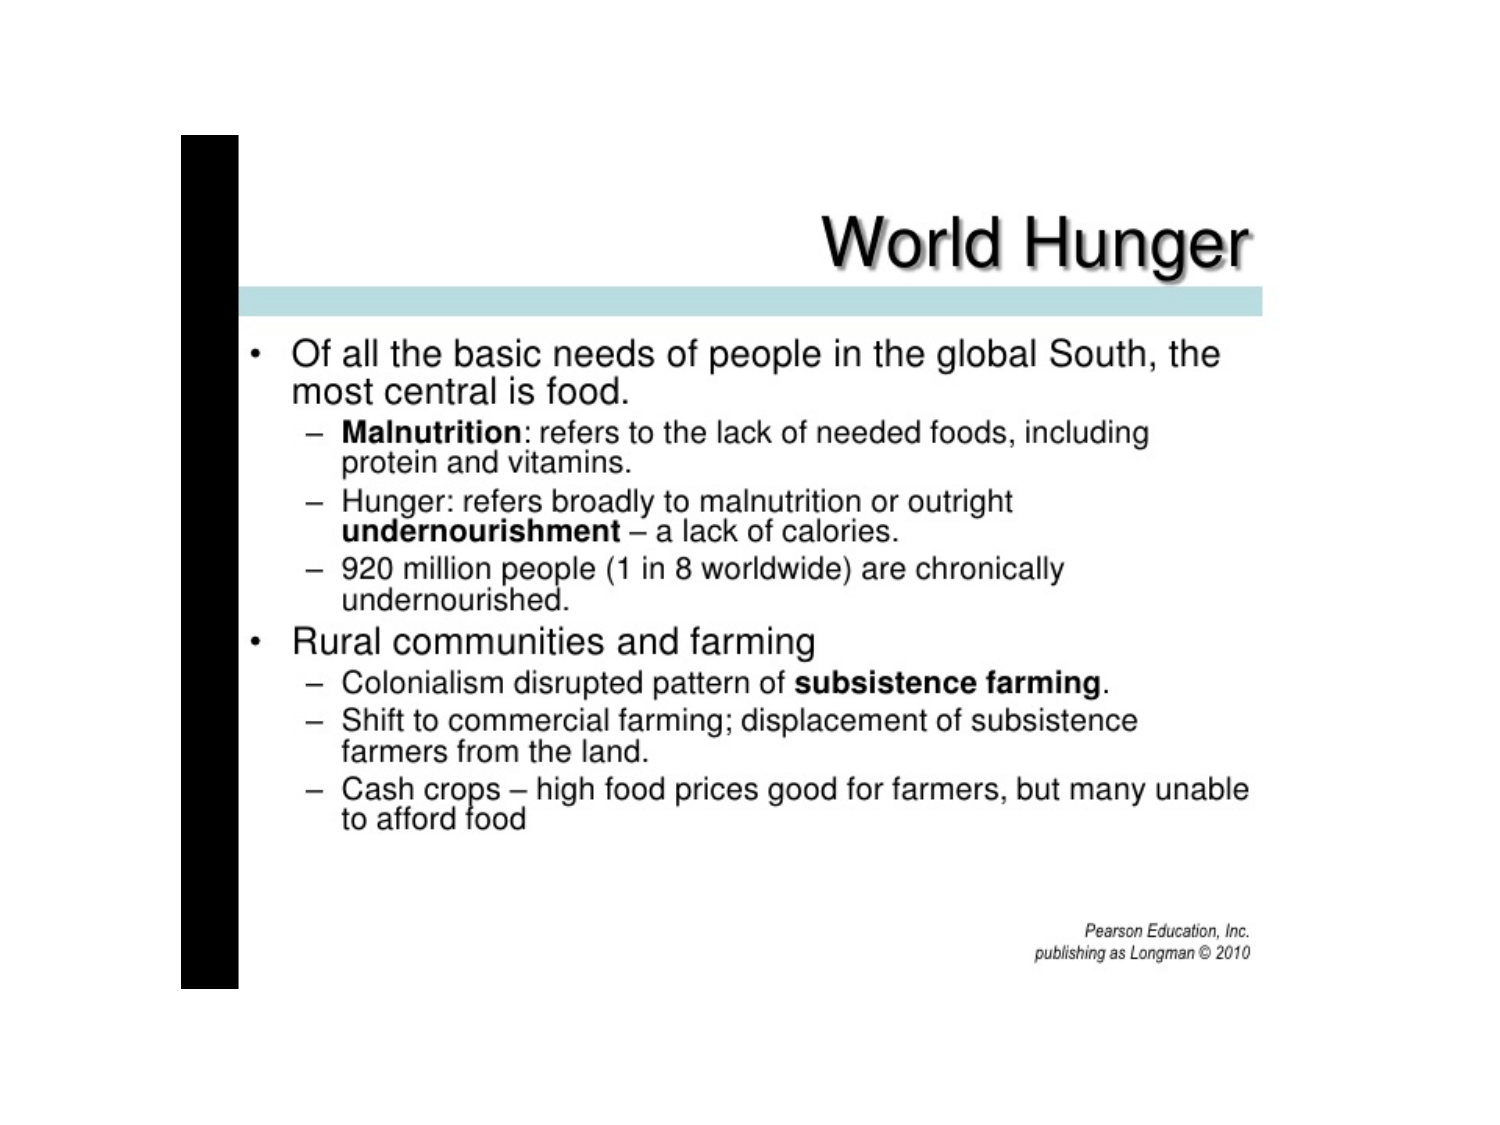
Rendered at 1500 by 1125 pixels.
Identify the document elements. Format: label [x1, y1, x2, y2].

picture [180, 135, 1319, 990]
